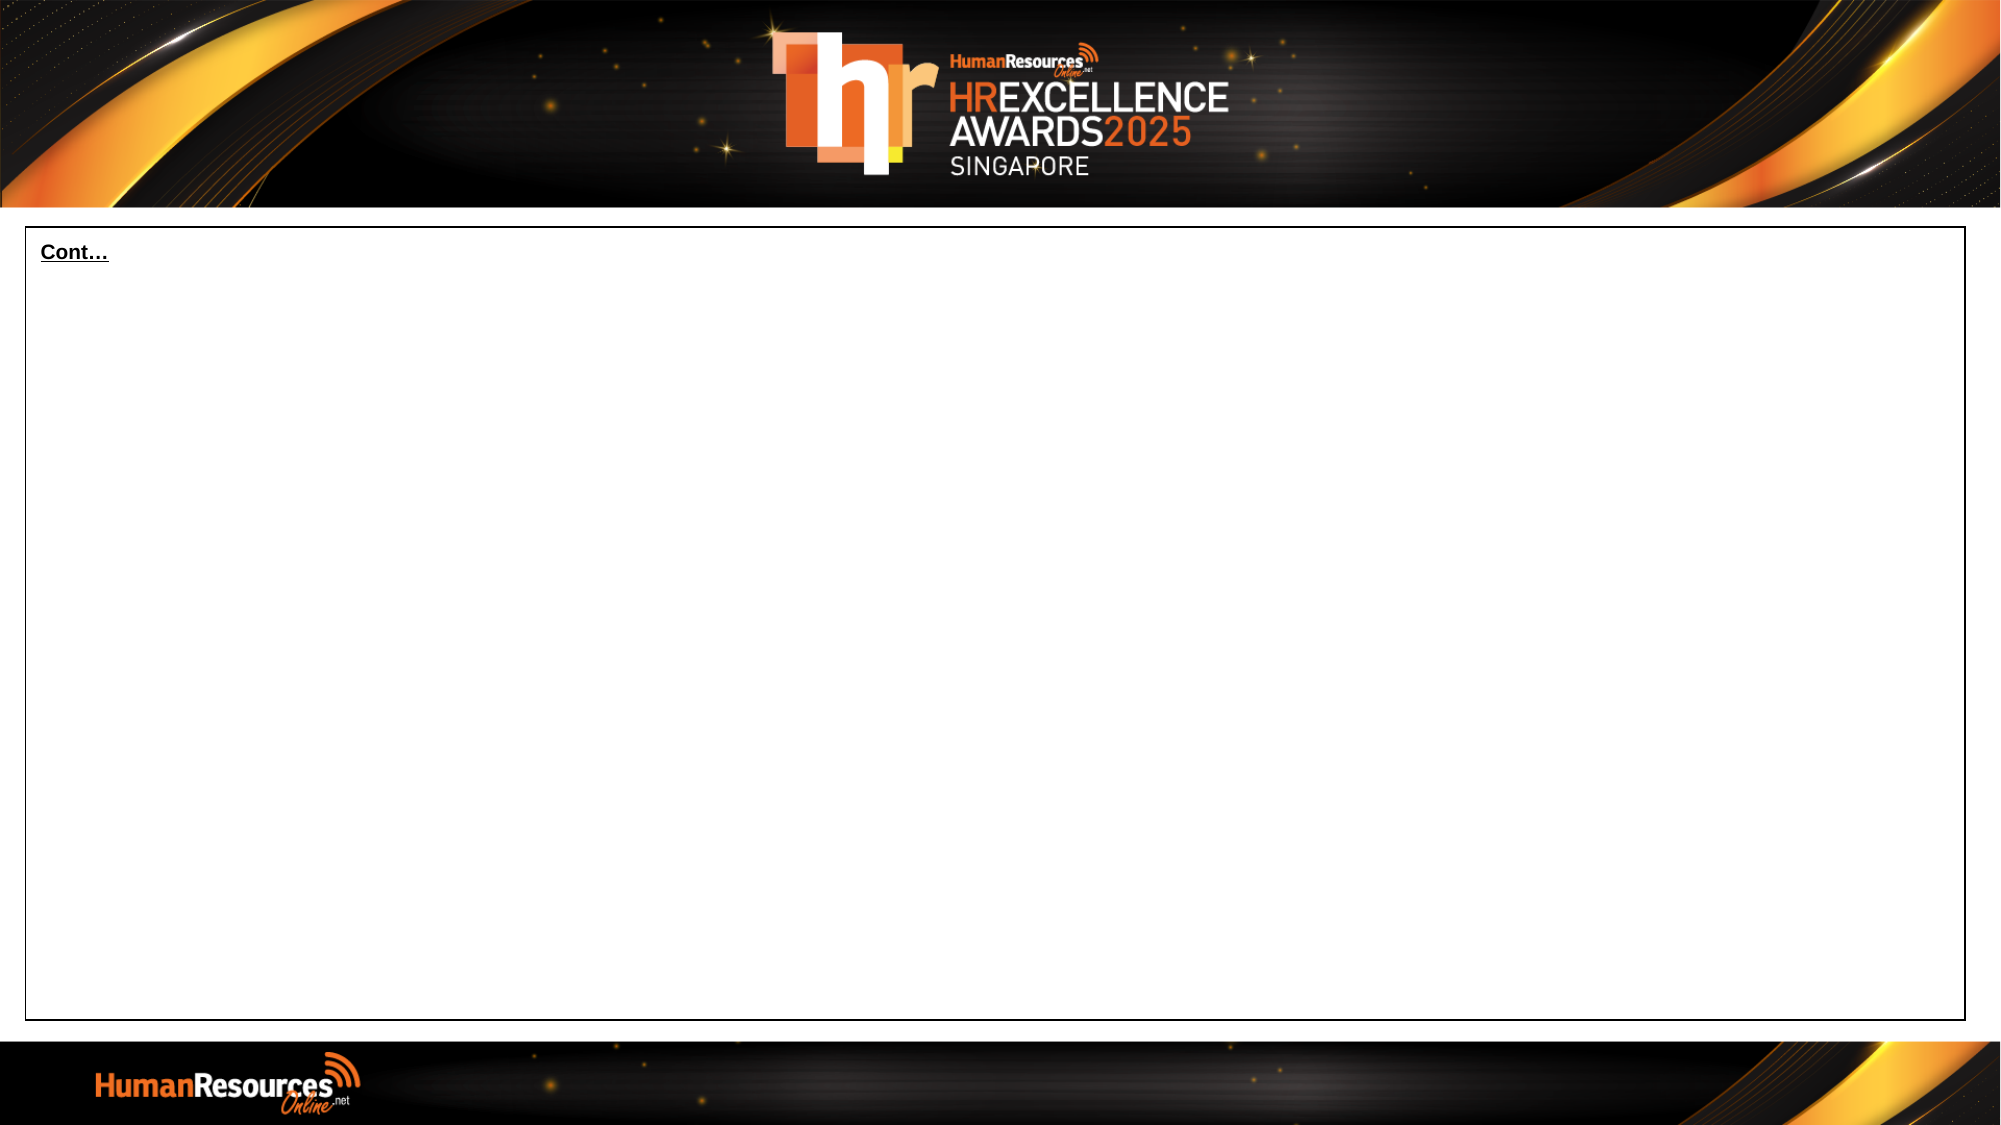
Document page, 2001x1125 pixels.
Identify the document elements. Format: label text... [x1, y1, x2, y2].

picture [0, 0, 2001, 1125]
text_box Cont… [25, 227, 1966, 1020]
